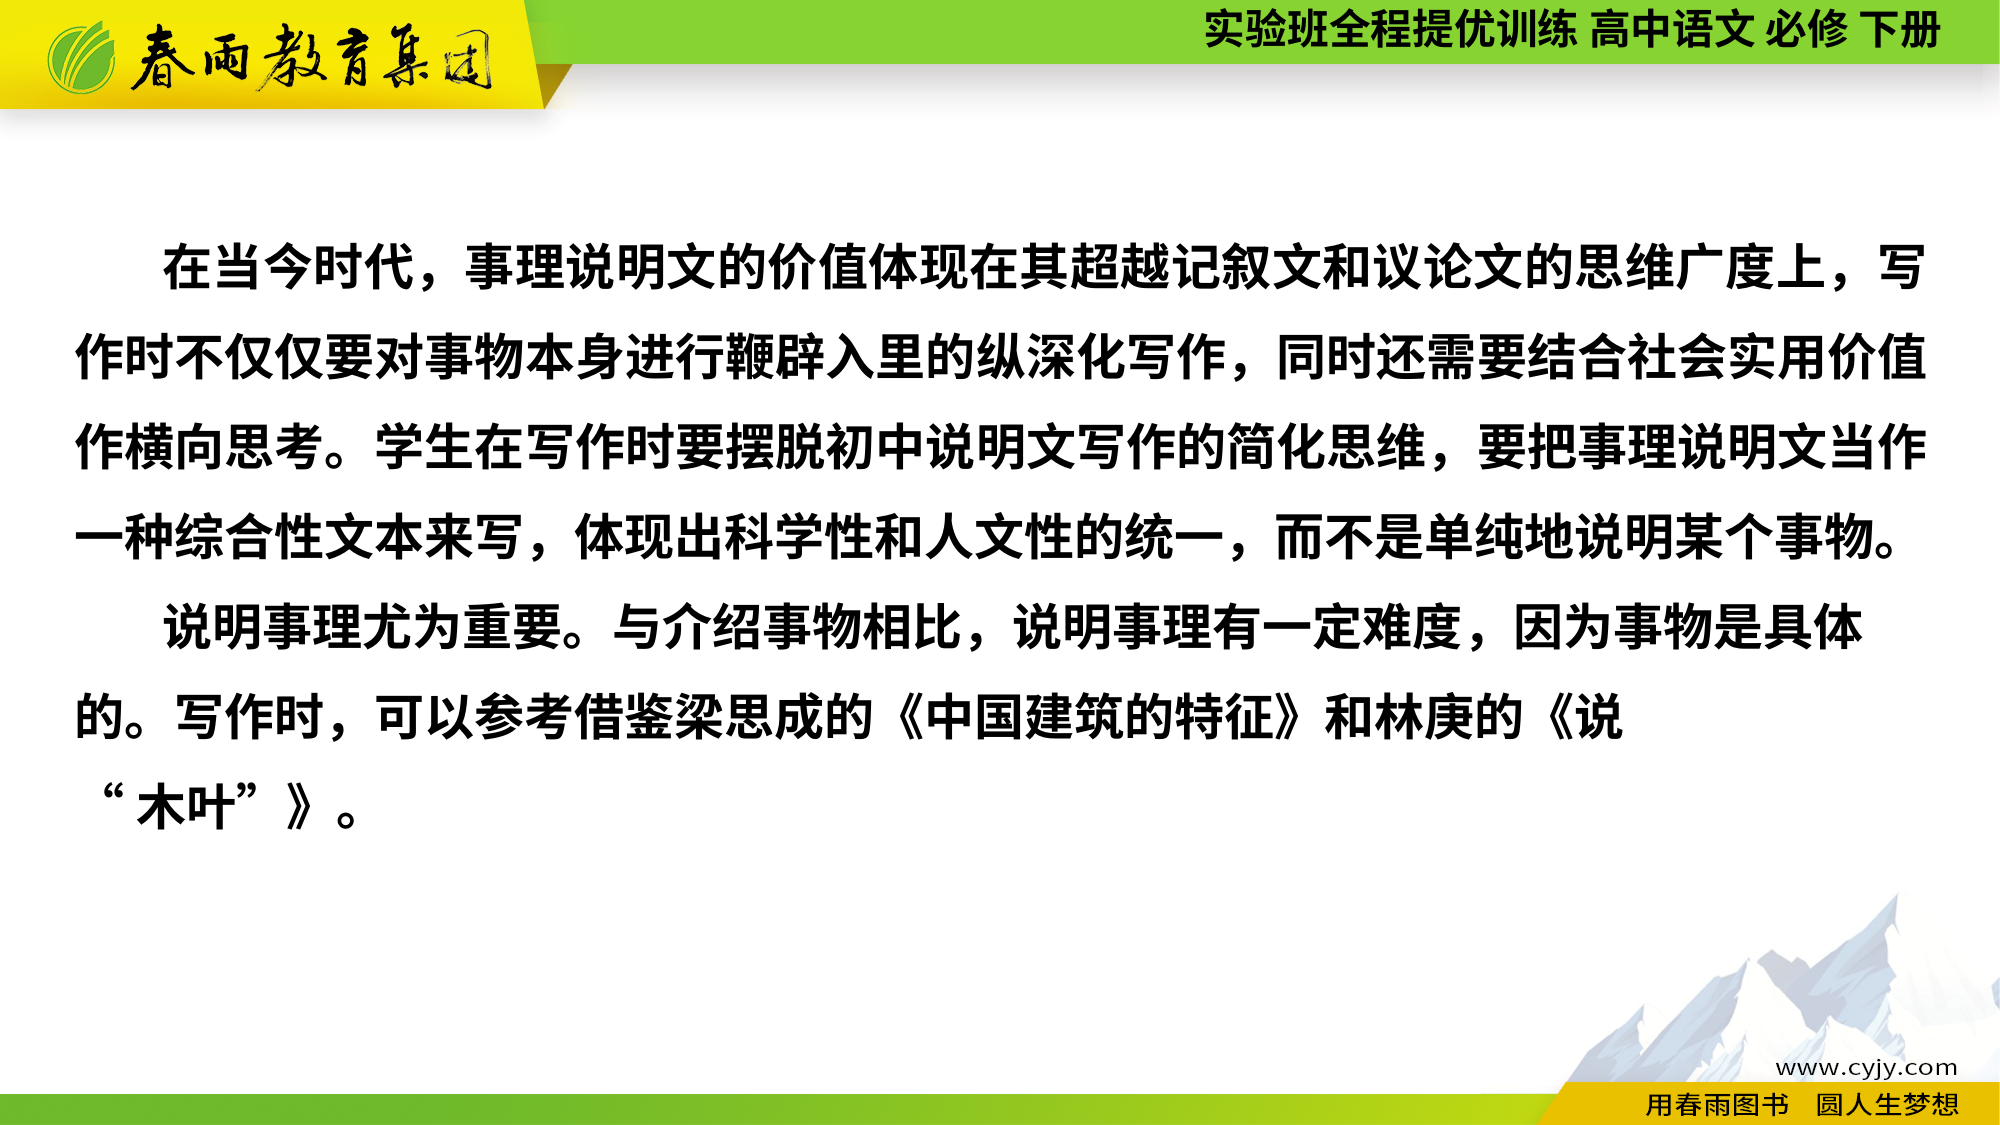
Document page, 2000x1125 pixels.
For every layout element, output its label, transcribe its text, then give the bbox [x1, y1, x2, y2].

picture [0, 0, 2000, 1125]
list 在当今时代，事理说明文的价值体现在其超越记叙文和议论文的思维广度上，写作时不仅仅要对事物本身进行鞭辟入里的纵深化写作，同时还需要结合社会实用价值作横向思考。学生在写作时要摆脱初中说明文写作的简化思维，要把事理说明文当作一种综合性文本来写，体现出科学性和人文性的统一，而不是单纯地说明某个事物。 说明事理尤为重要。与介绍事物相比，说明事理有一定难度，因为事物是具体的。写作时，可以参考借鉴梁思成的《中国建筑的特征》和林庚的《说 “木叶”》。 [59, 198, 1944, 941]
